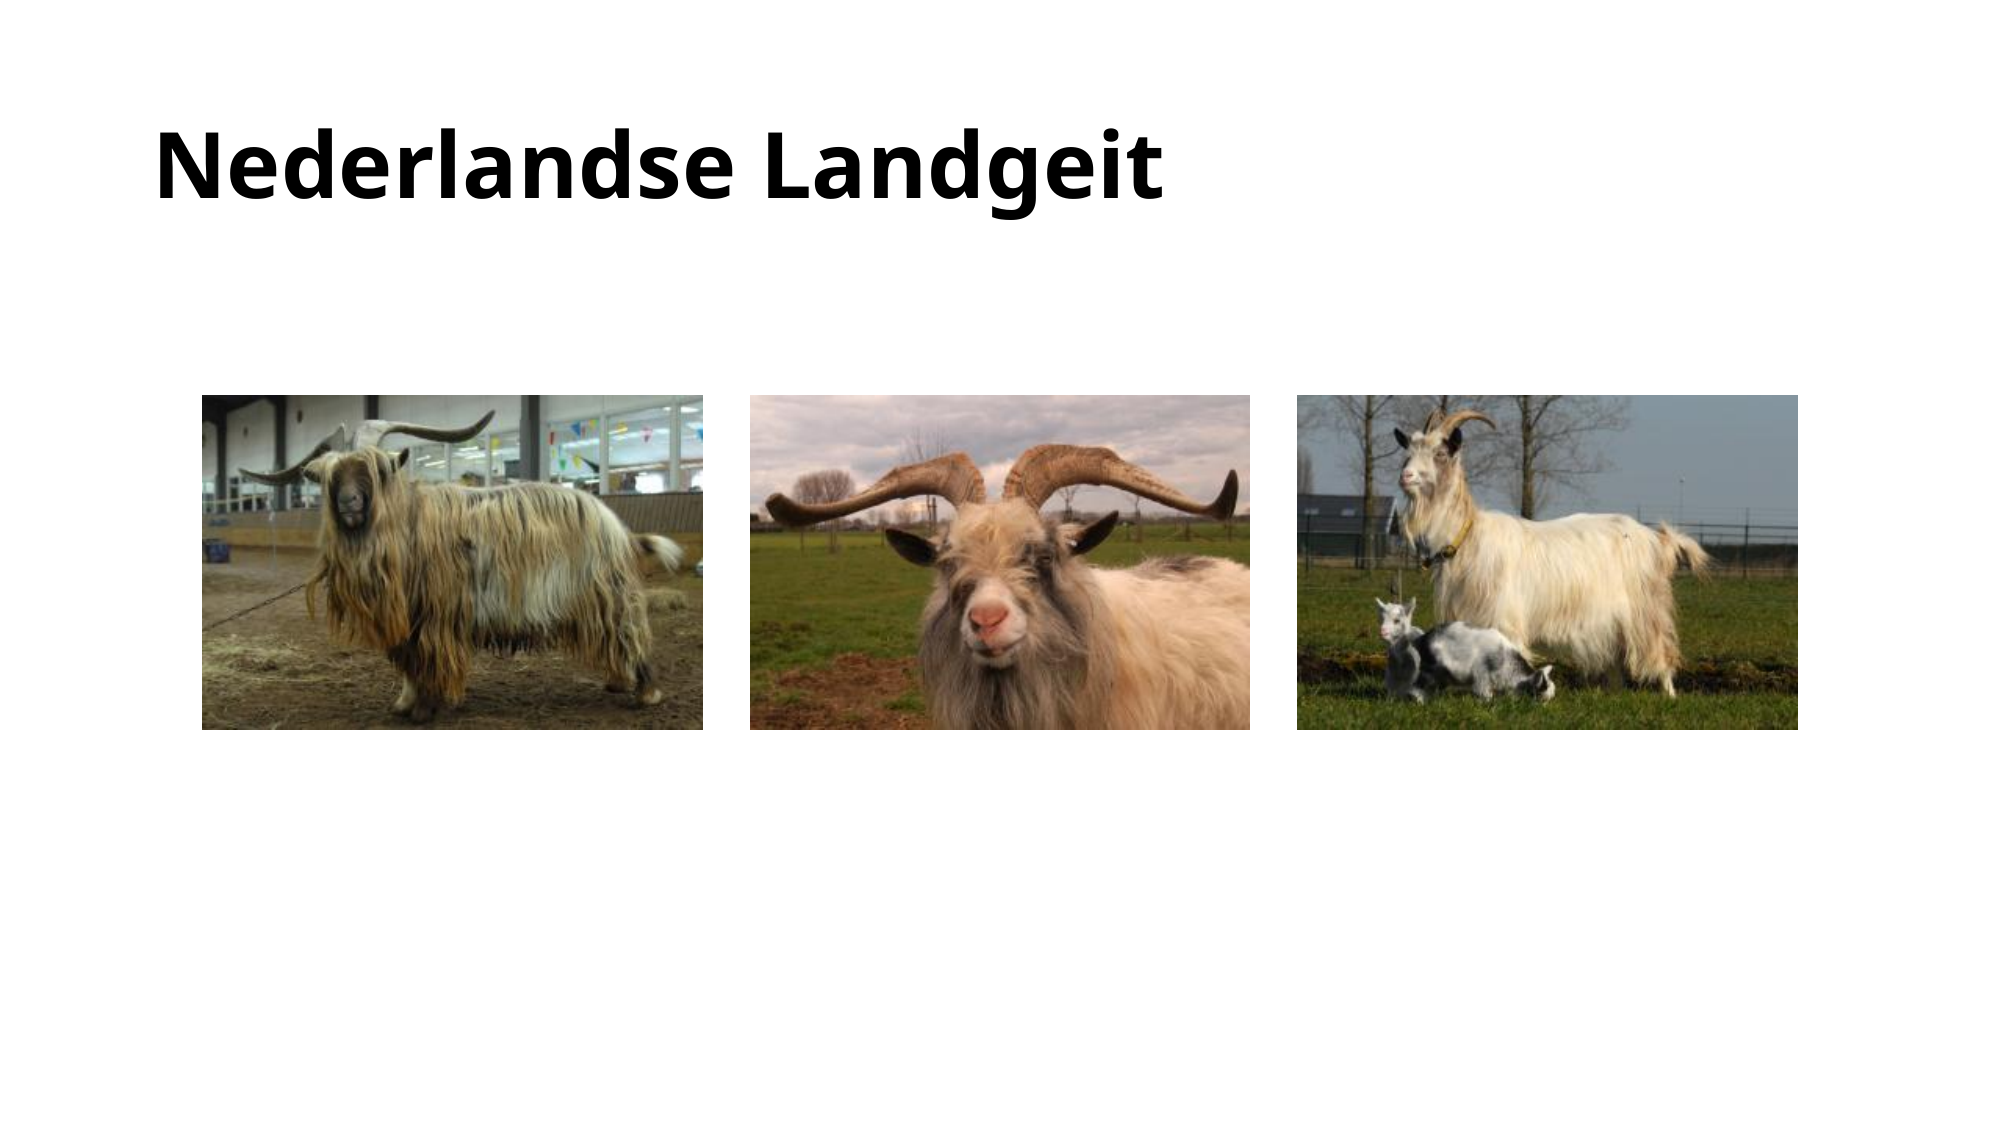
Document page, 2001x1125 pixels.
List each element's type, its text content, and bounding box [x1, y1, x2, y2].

picture [202, 395, 703, 730]
picture [1297, 395, 1798, 730]
title Nederlandse Landgeit [137, 59, 1863, 278]
picture [749, 395, 1250, 730]
